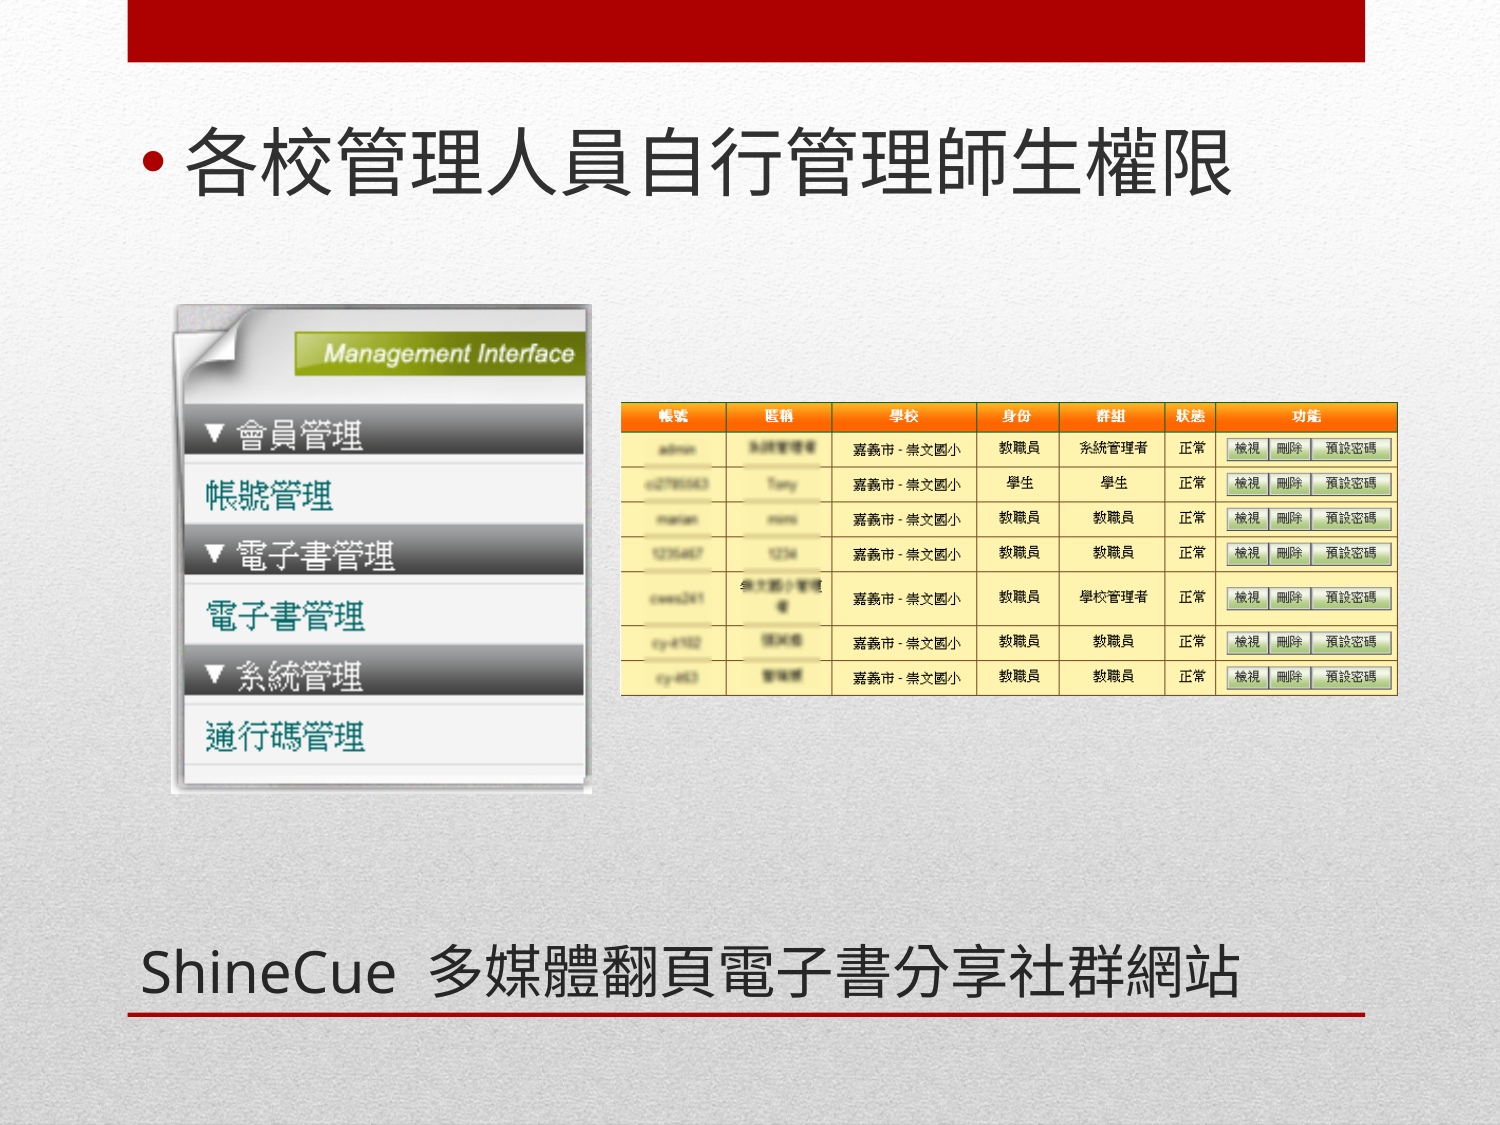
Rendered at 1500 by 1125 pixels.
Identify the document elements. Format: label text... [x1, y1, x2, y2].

picture [619, 401, 1398, 697]
title ShineCue 多媒體翻頁電子書分享社群網站 [124, 749, 1353, 1013]
list 各校管理人員自行管理師生權限 [124, 112, 1363, 209]
picture [170, 303, 593, 794]
text_box [149, 219, 1436, 834]
